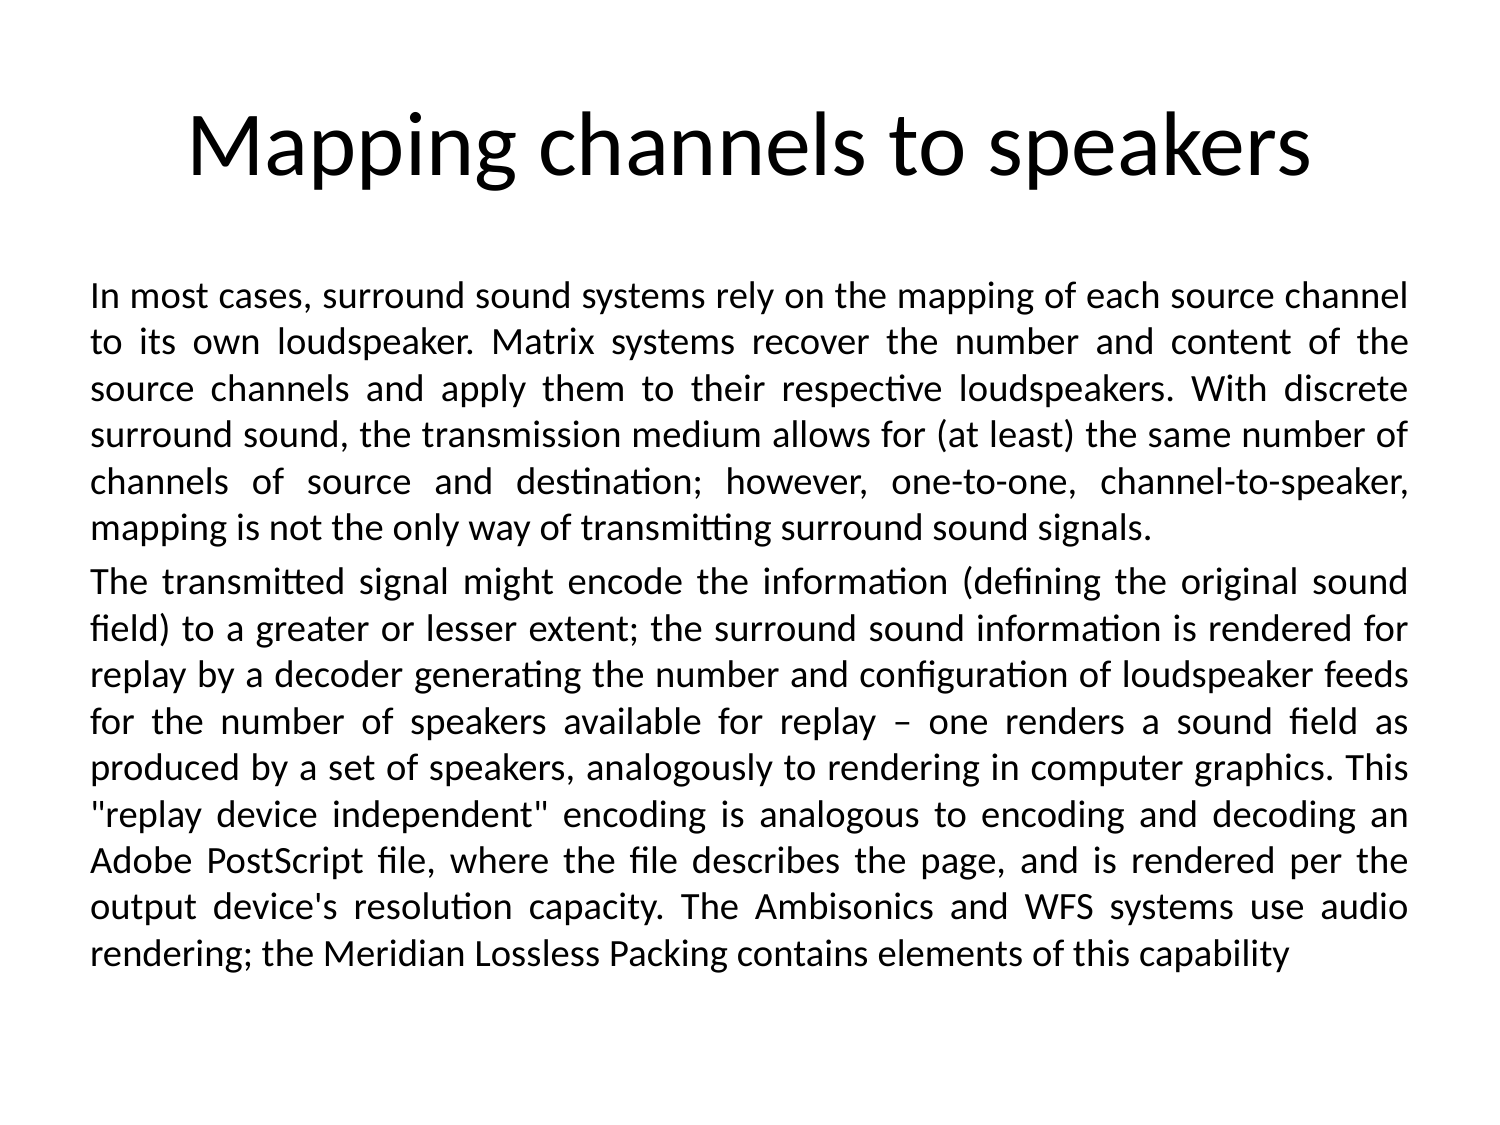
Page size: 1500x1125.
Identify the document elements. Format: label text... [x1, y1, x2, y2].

title Mapping channels to speakers [75, 45, 1425, 233]
list In most cases, surround sound systems rely on the mapping of each source channel to its own loudspeaker. Matrix systems recover the number and content of the source channels and apply them to their respective loudspeakers. With discrete surround sound, the transmission medium allows for (at least) the same number of channels of source and destination; however, one-to-one, channel-to-speaker, mapping is not the only way of transmitting surround sound signals. The transmitted signal might encode the information (defining the original sound field) to a greater or lesser extent; the surround sound information is rendered for replay by a decoder generating the number and configuration of loudspeaker feeds for the number of speakers available for replay – one renders a sound field as produced by a set of speakers, analogously to rendering in computer graphics. This "replay device independent" encoding is analogous to encoding and decoding an Adobe PostScript file, where the file describes the page, and is rendered per the output device's resolution capacity. The Ambisonics and WFS systems use audio rendering; the Meridian Lossless Packing contains elements of this capability [75, 262, 1425, 1005]
